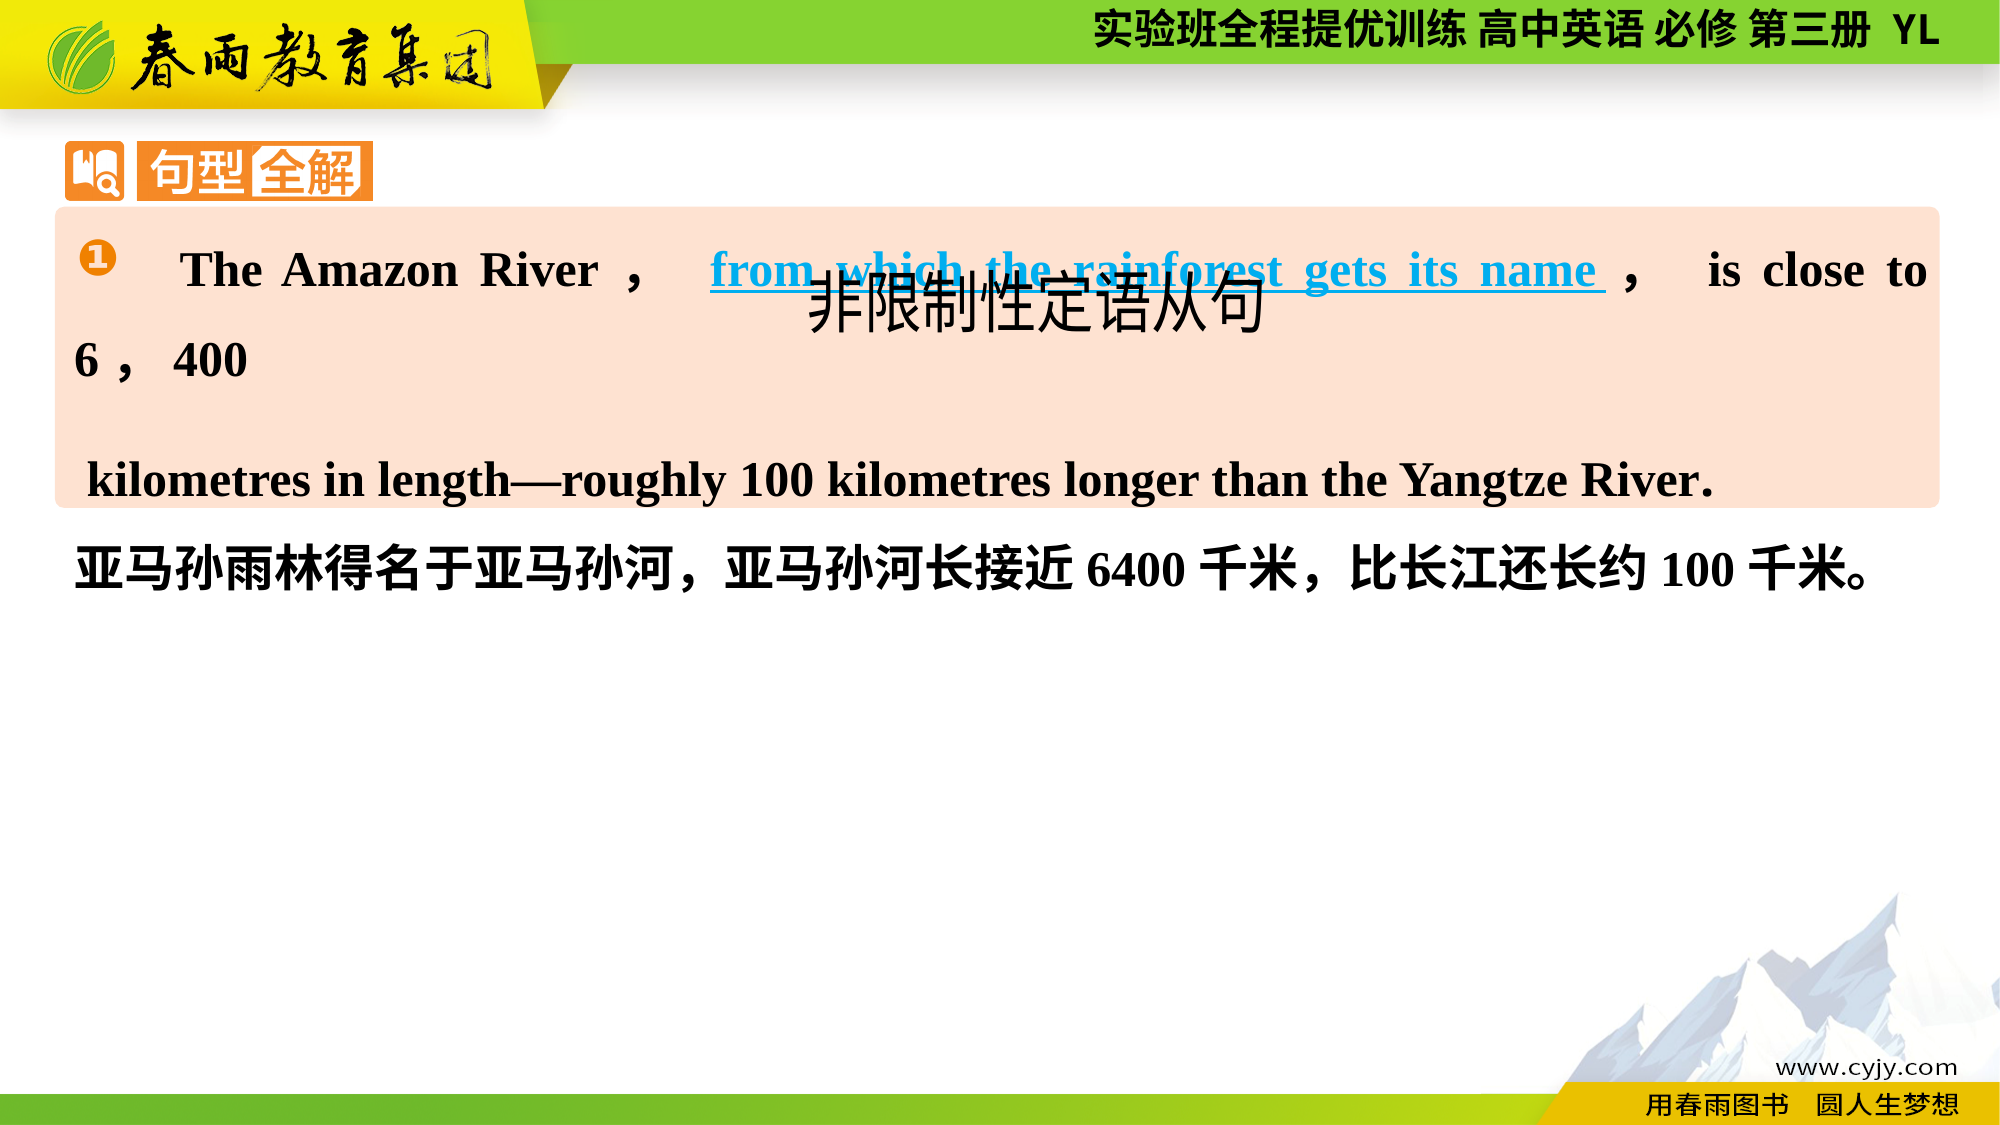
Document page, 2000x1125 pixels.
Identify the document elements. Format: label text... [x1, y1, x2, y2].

text_box [54, 208, 59, 507]
text_box ❶ [62, 217, 135, 293]
picture [0, 0, 2000, 1125]
list The Amazon River， from which the rainforest gets its name， is close to 6，400 kilometres in length—roughly 100 kilometres longer than the Yangtze River. 亚马孙雨林得名于亚马孙河，亚马孙河长接近6400千米，比长江还长约100千米。 [59, 199, 1944, 518]
